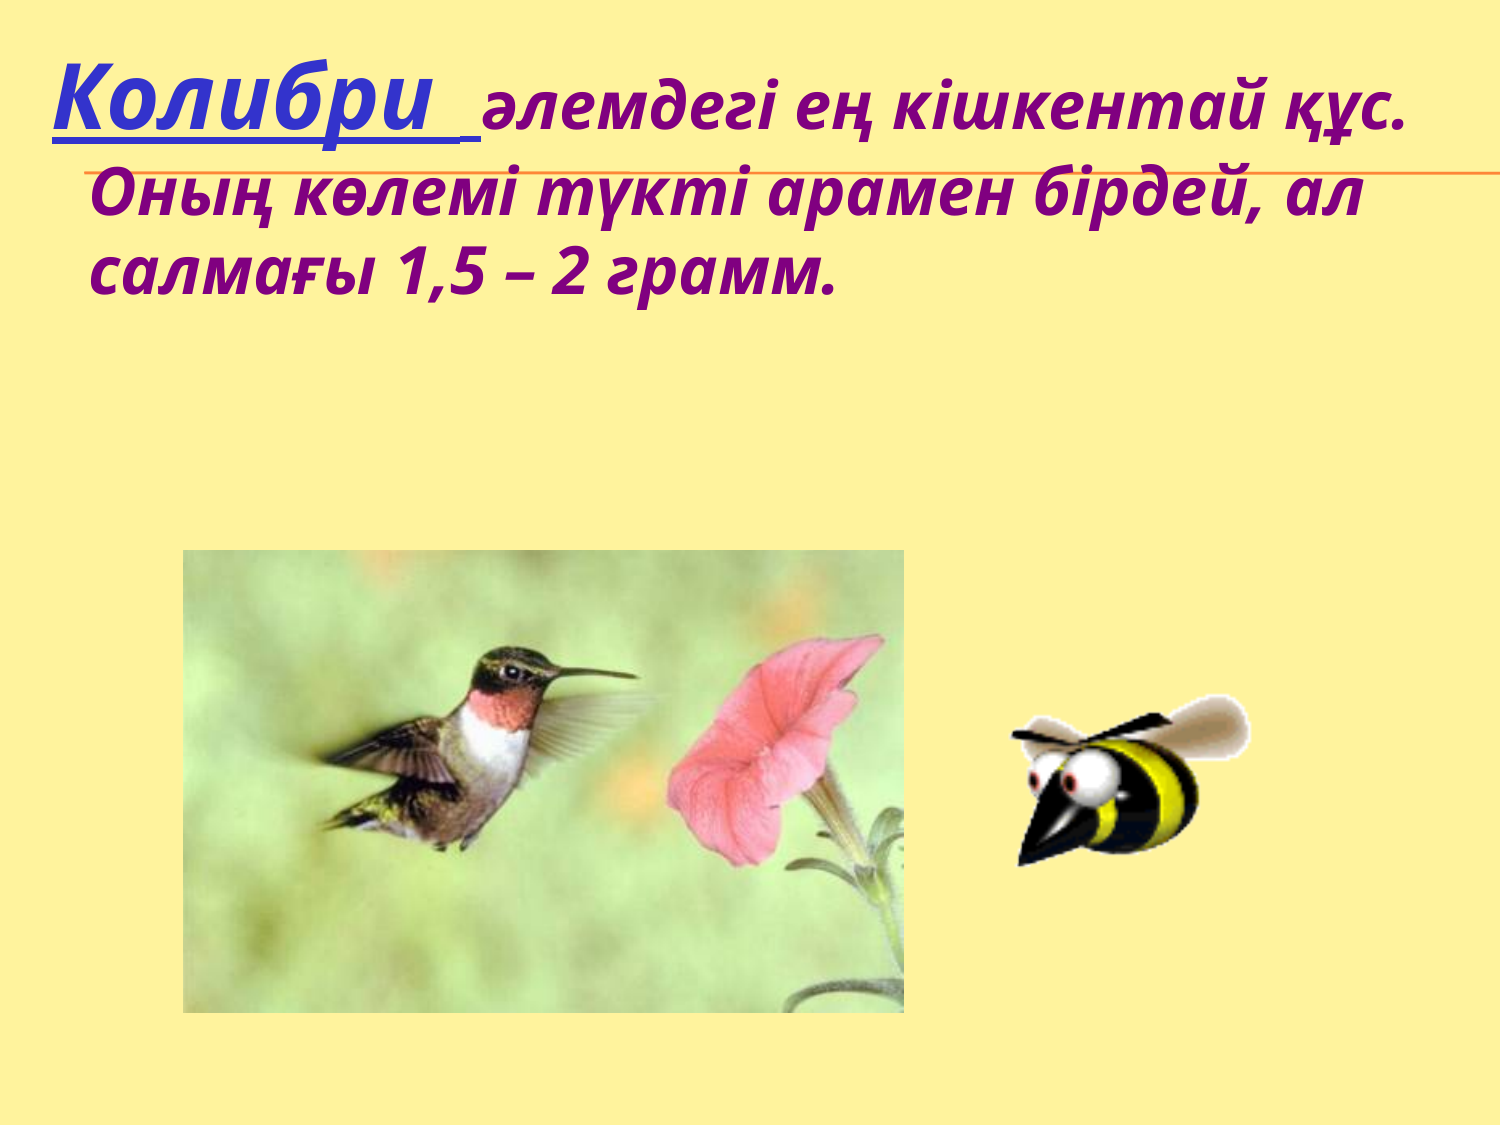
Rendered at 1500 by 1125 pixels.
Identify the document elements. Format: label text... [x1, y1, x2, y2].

picture [997, 668, 1271, 881]
picture [182, 550, 904, 1013]
list Колибри әлемдегі ең кішкентай құс. Оның көлемі түкті арамен бірдей, ал салмағы 1,5 – 2 грамм. [17, 31, 1500, 775]
